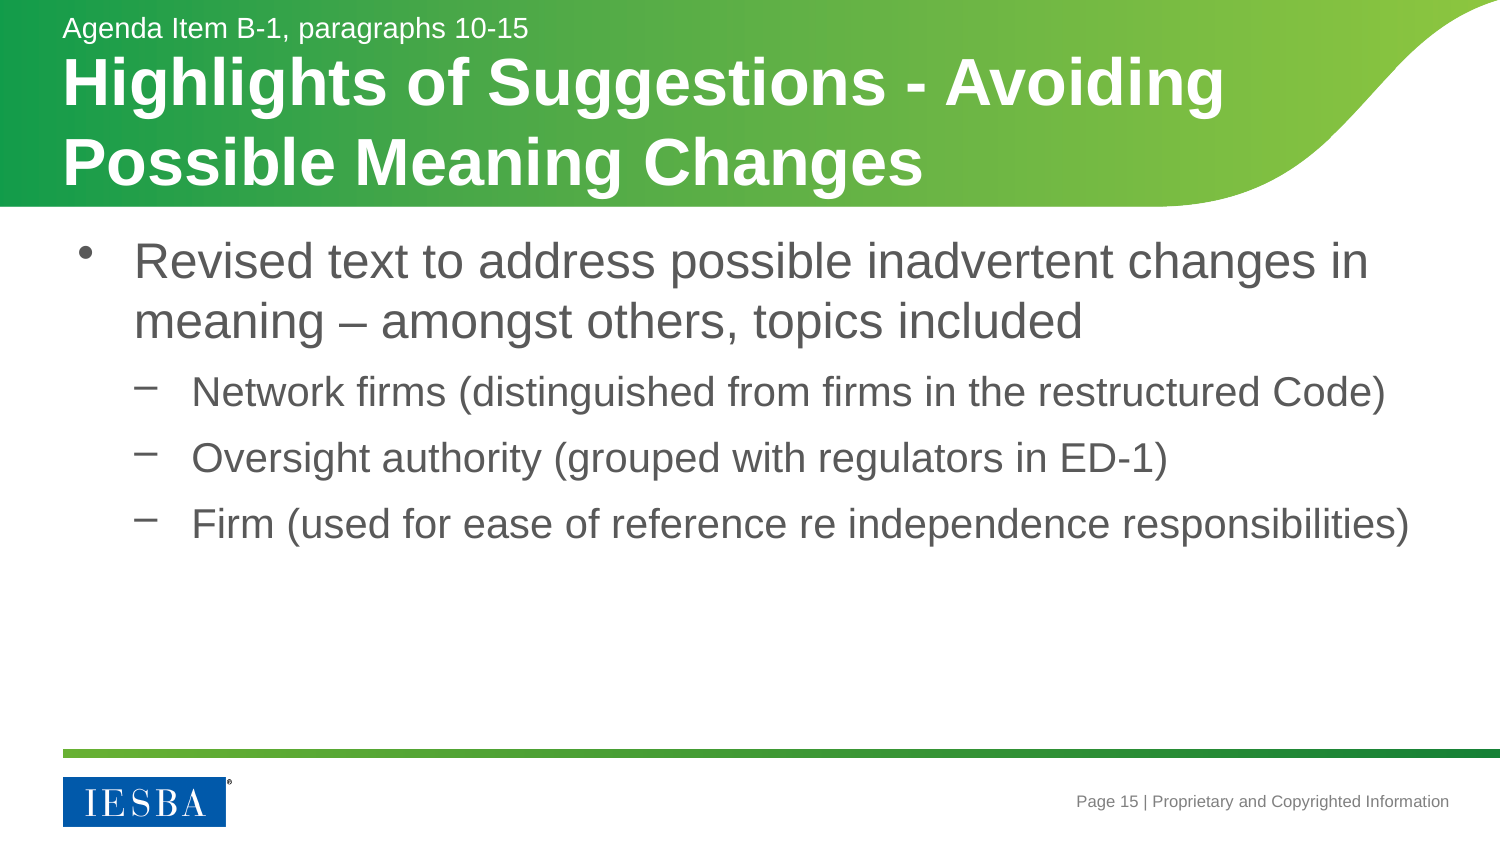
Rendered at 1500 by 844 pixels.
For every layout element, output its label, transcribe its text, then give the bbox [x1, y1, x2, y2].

title Highlights of Suggestions - Avoiding Possible Meaning Changes [62, 96, 1300, 142]
subtitle Agenda Item B-1, paragraphs 10-15 [62, 9, 550, 35]
picture [63, 777, 232, 827]
picture [0, 0, 1500, 207]
list Revised text to address possible inadvertent changes in meaning – amongst others, topics included Network firms (distinguished from firms in the restructured Code) Oversight authority (grouped with regulators in ED-1) Firm (used for ease of reference re independence responsibilities) [62, 220, 1450, 724]
